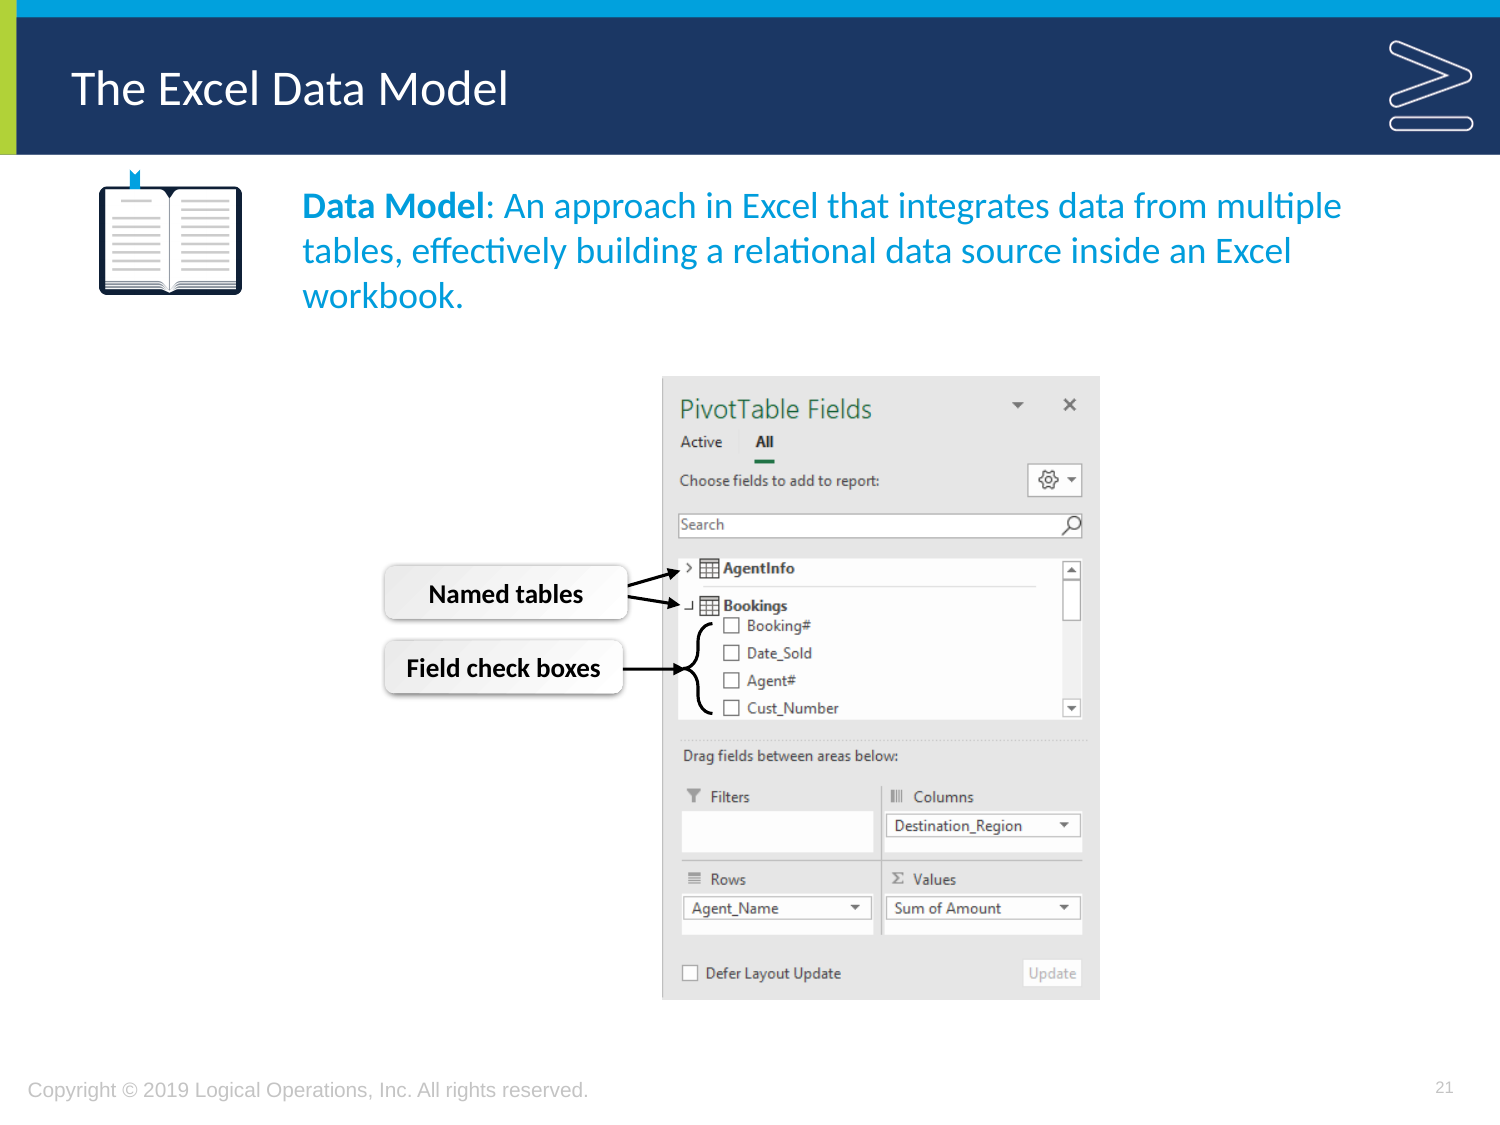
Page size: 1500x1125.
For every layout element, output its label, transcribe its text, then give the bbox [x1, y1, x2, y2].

picture [0, 0, 56, 155]
list Data Model: An approach in Excel that integrates data from multiple tables, effectively building a relational data source inside an Excel workbook. [287, 173, 1425, 299]
picture [99, 169, 242, 295]
picture [1350, 18, 1500, 155]
title The Excel Data Model [56, 16, 1350, 155]
slide_number 21 [1118, 1057, 1469, 1118]
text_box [384, 375, 1101, 1001]
